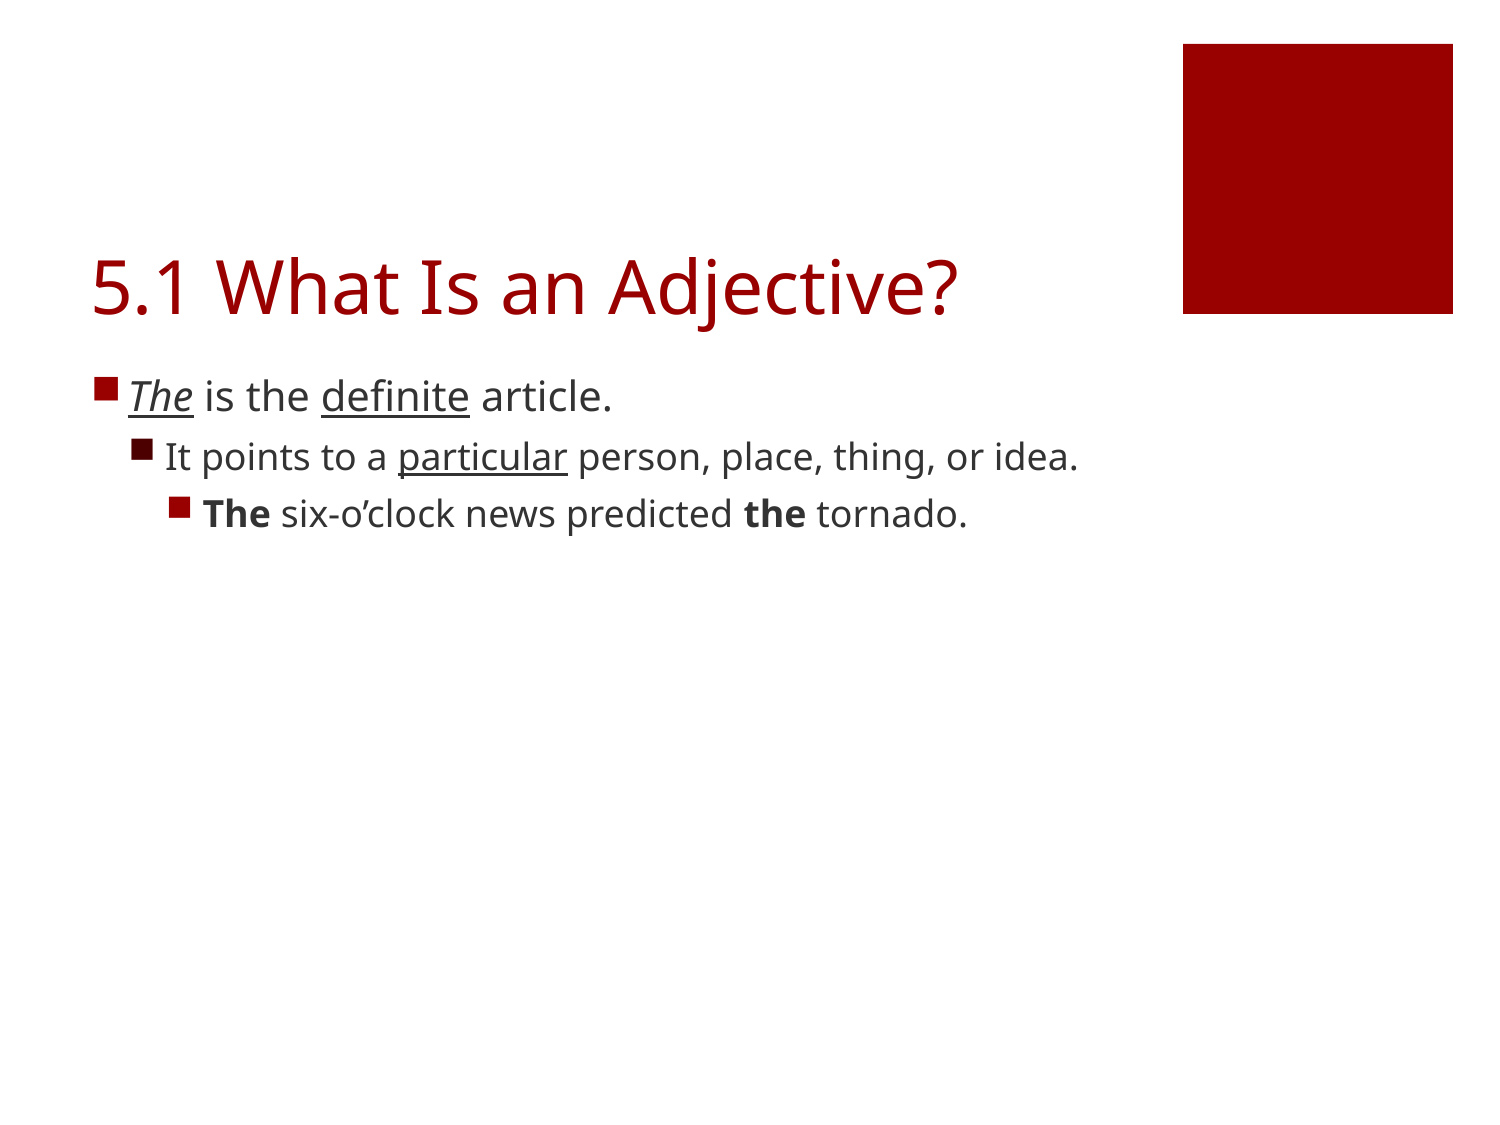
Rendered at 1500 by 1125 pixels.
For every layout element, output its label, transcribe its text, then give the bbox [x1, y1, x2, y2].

title 5.1 What Is an Adjective? [75, 149, 1143, 338]
list The is the definite article. It points to a particular person, place, thing, or idea. The six-o’clock news predicted the tornado. [75, 362, 1143, 1005]
